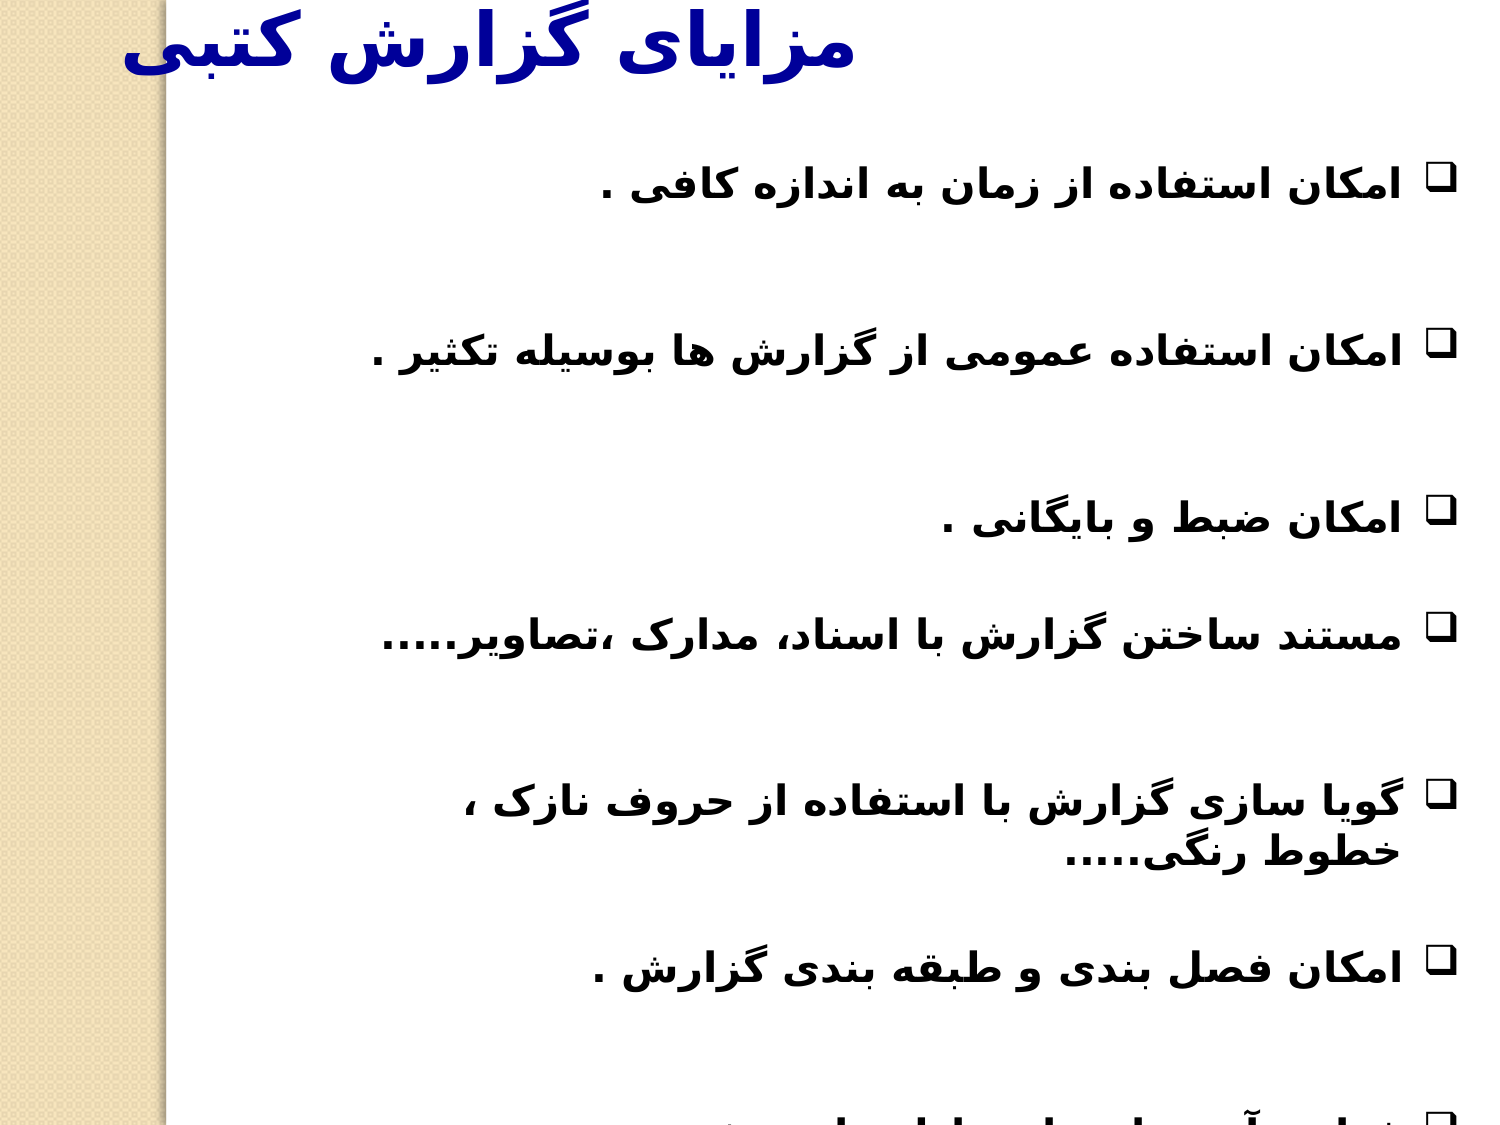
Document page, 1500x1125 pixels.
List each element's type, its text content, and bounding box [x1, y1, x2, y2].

text_box مزایای گزارش کتبی [99, 0, 1140, 163]
text_box امکان استفاده از زمان به اندازه کافی . امکان استفاده عمومی از گزارش ها بوسیله تکثیر . امکان ضبط و بایگانی . مستند ساختن گزارش با اسناد، مدارک ،تصاویر..... گویا سازی گزارش با استفاده از حروف نازک ، خطوط رنگی..... امکان فصل بندی و طبقه بندی گزارش . فراهم آمدن اعتماد و اطمینان بیشتر . استفاده از گزارش برای تبلیغ در موارد لازم . [324, 149, 1475, 1125]
